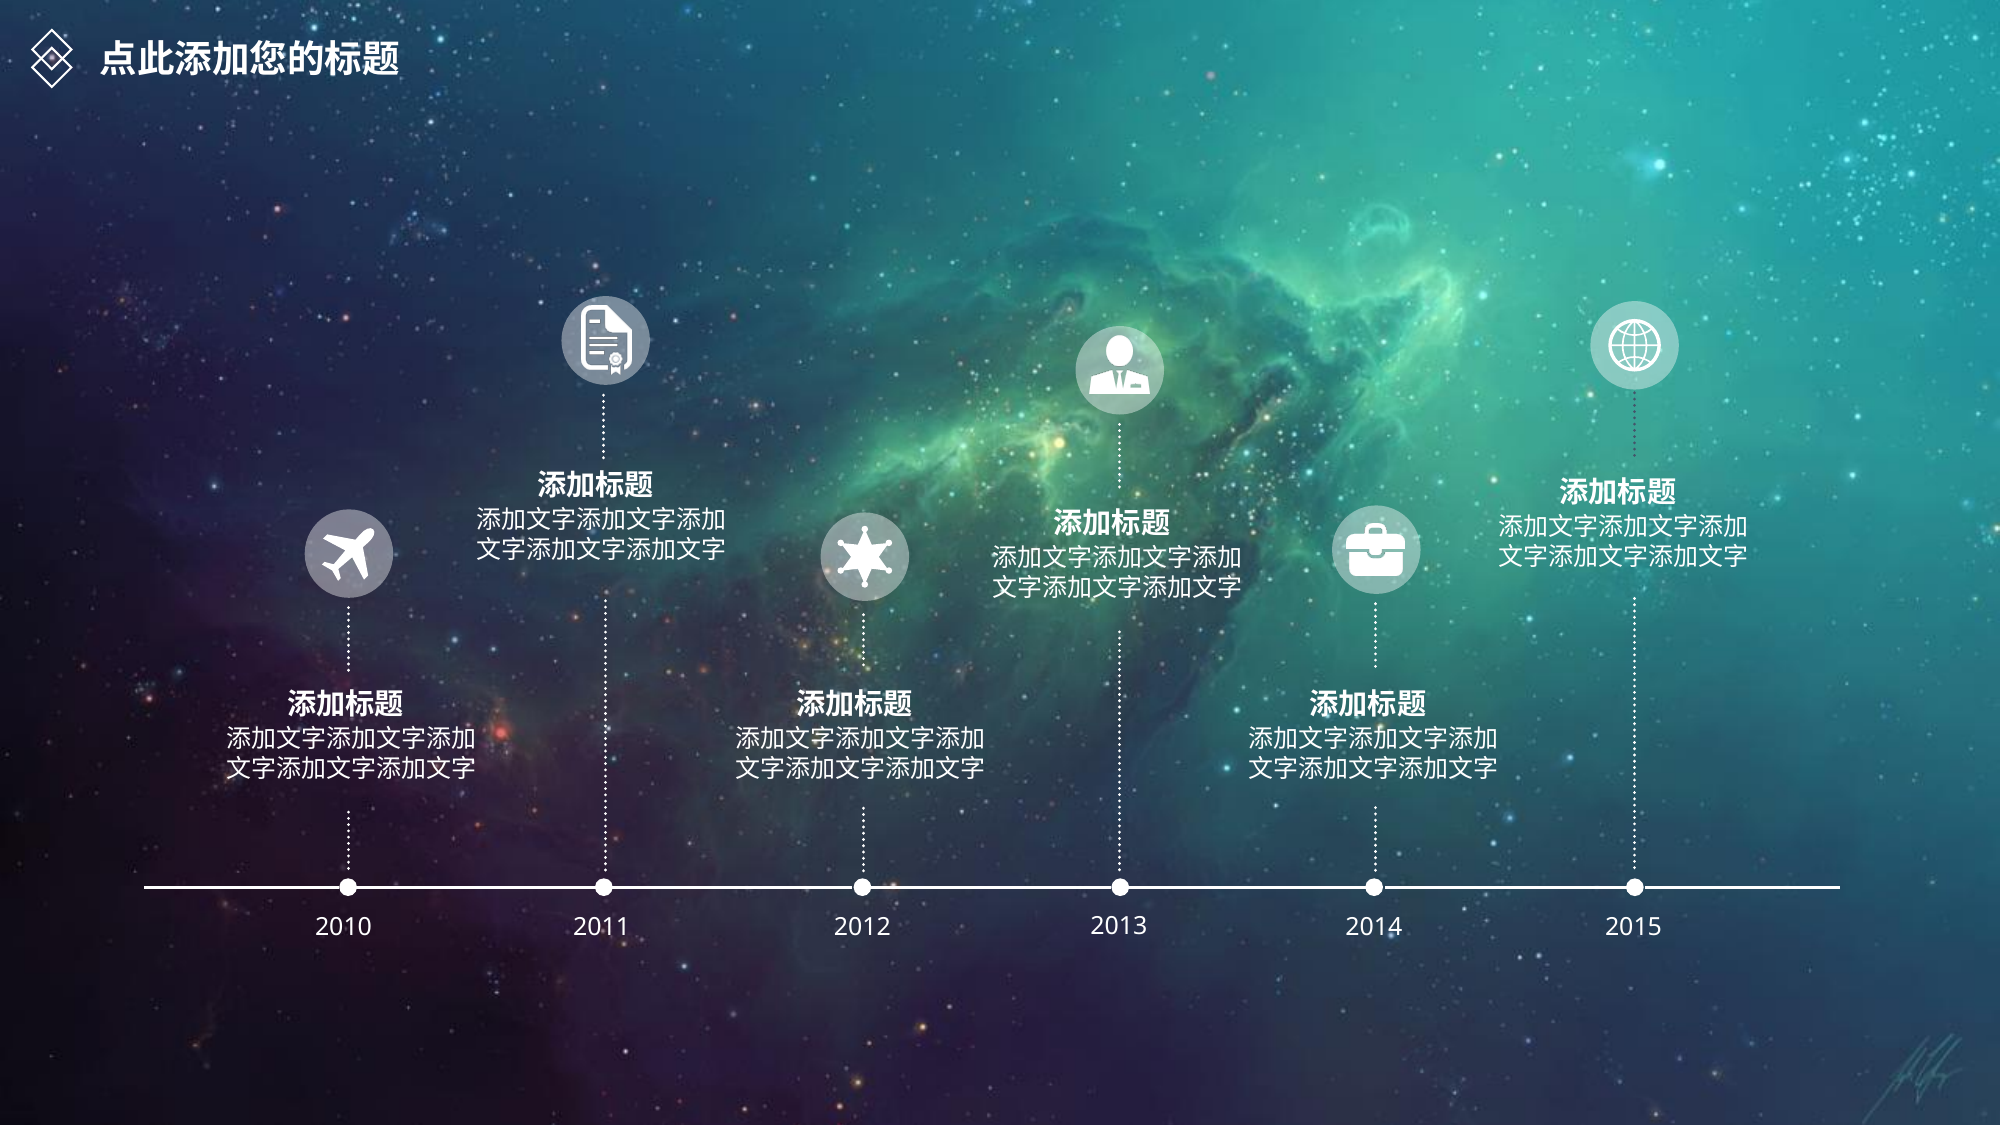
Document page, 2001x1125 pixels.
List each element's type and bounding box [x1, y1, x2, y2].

text_box [1331, 505, 1421, 595]
text_box [304, 509, 394, 599]
text_box [1233, 678, 1536, 792]
text_box [720, 678, 1023, 792]
text_box [461, 459, 764, 573]
text_box [1075, 325, 1165, 415]
text_box [1590, 300, 1680, 390]
text_box [1483, 465, 1786, 580]
text_box [561, 295, 651, 386]
text_box [820, 512, 910, 602]
text_box [211, 678, 514, 792]
text_box [32, 29, 72, 88]
text_box [977, 497, 1280, 611]
picture [0, 0, 2000, 1125]
